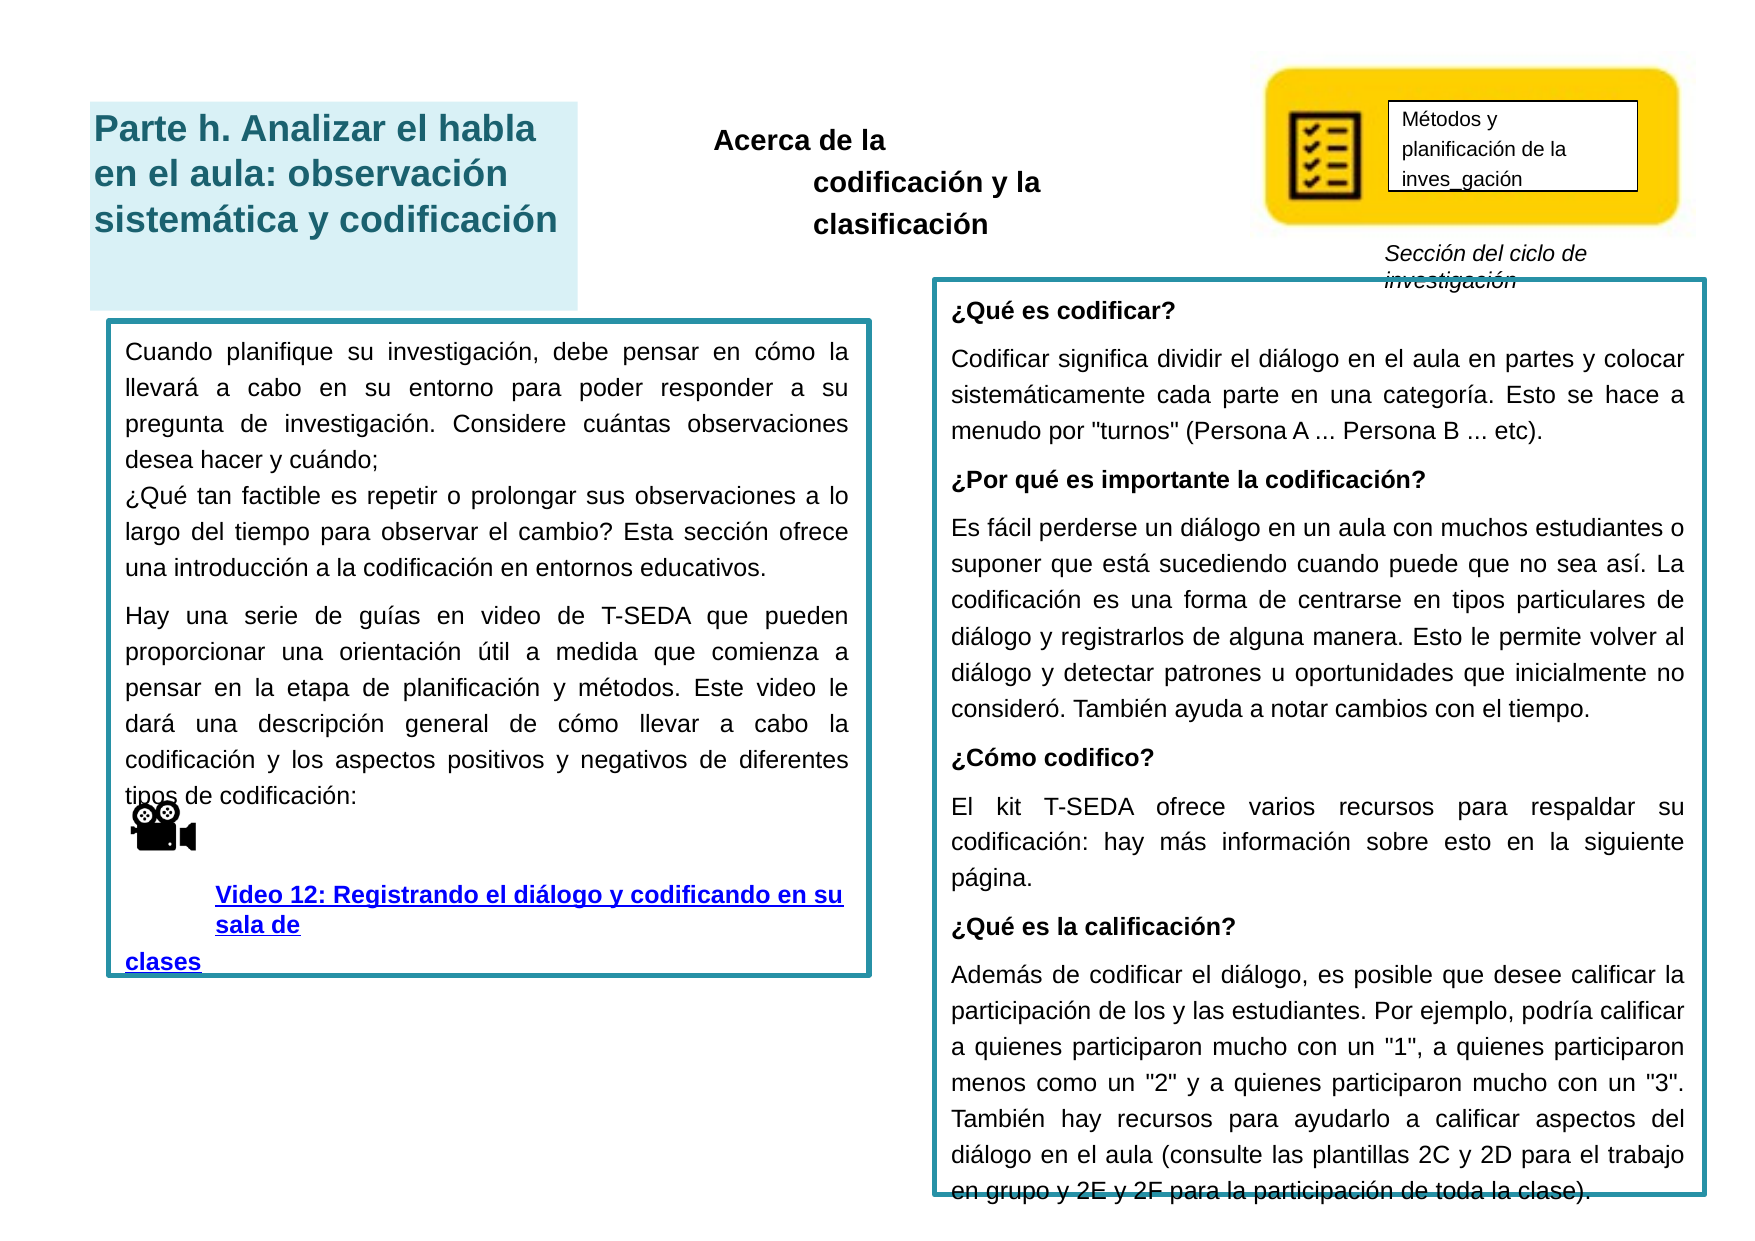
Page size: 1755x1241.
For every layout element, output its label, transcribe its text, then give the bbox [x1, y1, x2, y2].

text_box [934, 279, 1705, 1195]
picture [123, 786, 202, 865]
text_box Cuando planifique su investigación, debe pensar en cómo la llevará a cabo en su entorno para poder responder a su pregunta de investigación. Considere cuántas observaciones desea hacer y cuándo; ¿Qué tan factible es repetir o prolongar sus observaciones a lo largo del tiempo para observar el cambio? Esta sección ofrece una introducción a la codificación en entornos educativos. Hay una serie de guías en video de T-SEDA que pueden proporcionar una orientación útil a medida que comienza a pensar en la etapa de planificación y métodos. Este video le dará una descripción general de cómo llevar a cabo la codificación y los aspectos positivos y negativos de diferentes tipos de codificación: Video 12: Registrando el diálogo y codificando en su sala de clases [108, 320, 869, 976]
title Parte h. Analizar el habla en el aula: observación sistemática y codificación [90, 101, 578, 311]
text_box ¿Qué es codificar? Codificar significa dividir el diálogo en el aula en partes y colocar sistemáticamente cada parte en una categoría. Esto se hace a menudo por "turnos" (Persona A ... Persona B ... etc). ¿Por qué es importante la codificación? Es fácil perderse un diálogo en un aula con muchos estudiantes o suponer que está sucediendo cuando puede que no sea así. La codificación es una forma de centrarse en tipos particulares de diálogo y registrarlos de alguna manera. Esto le permite volver al diálogo y detectar patrones u oportunidades que inicialmente no consideró. También ayuda a notar cambios con el tiempo. ¿Cómo codifico? El kit T-SEDA ofrece varios recursos para respaldar su codificación: hay más información sobre esto en la siguiente página. ¿Qué es la calificación? Además de codificar el diálogo, es posible que desee calificar la participación de los y las estudiantes. Por ejemplo, podría calificar a quienes participaron mucho con un "1", a quienes participaron menos como un "2" y a quienes participaron mucho con un "3". También hay recursos para ayudarlo a calificar aspectos del diálogo en el aula (consulte las plantillas 2C y 2D para el trabajo en grupo y 2E y 2F para la participación de toda la clase). [948, 292, 1688, 1205]
text_box Sección del ciclo de investigación [1382, 250, 1691, 279]
picture [1249, 51, 1697, 242]
text_box Acerca de la codificación y la clasificación [711, 112, 1061, 241]
